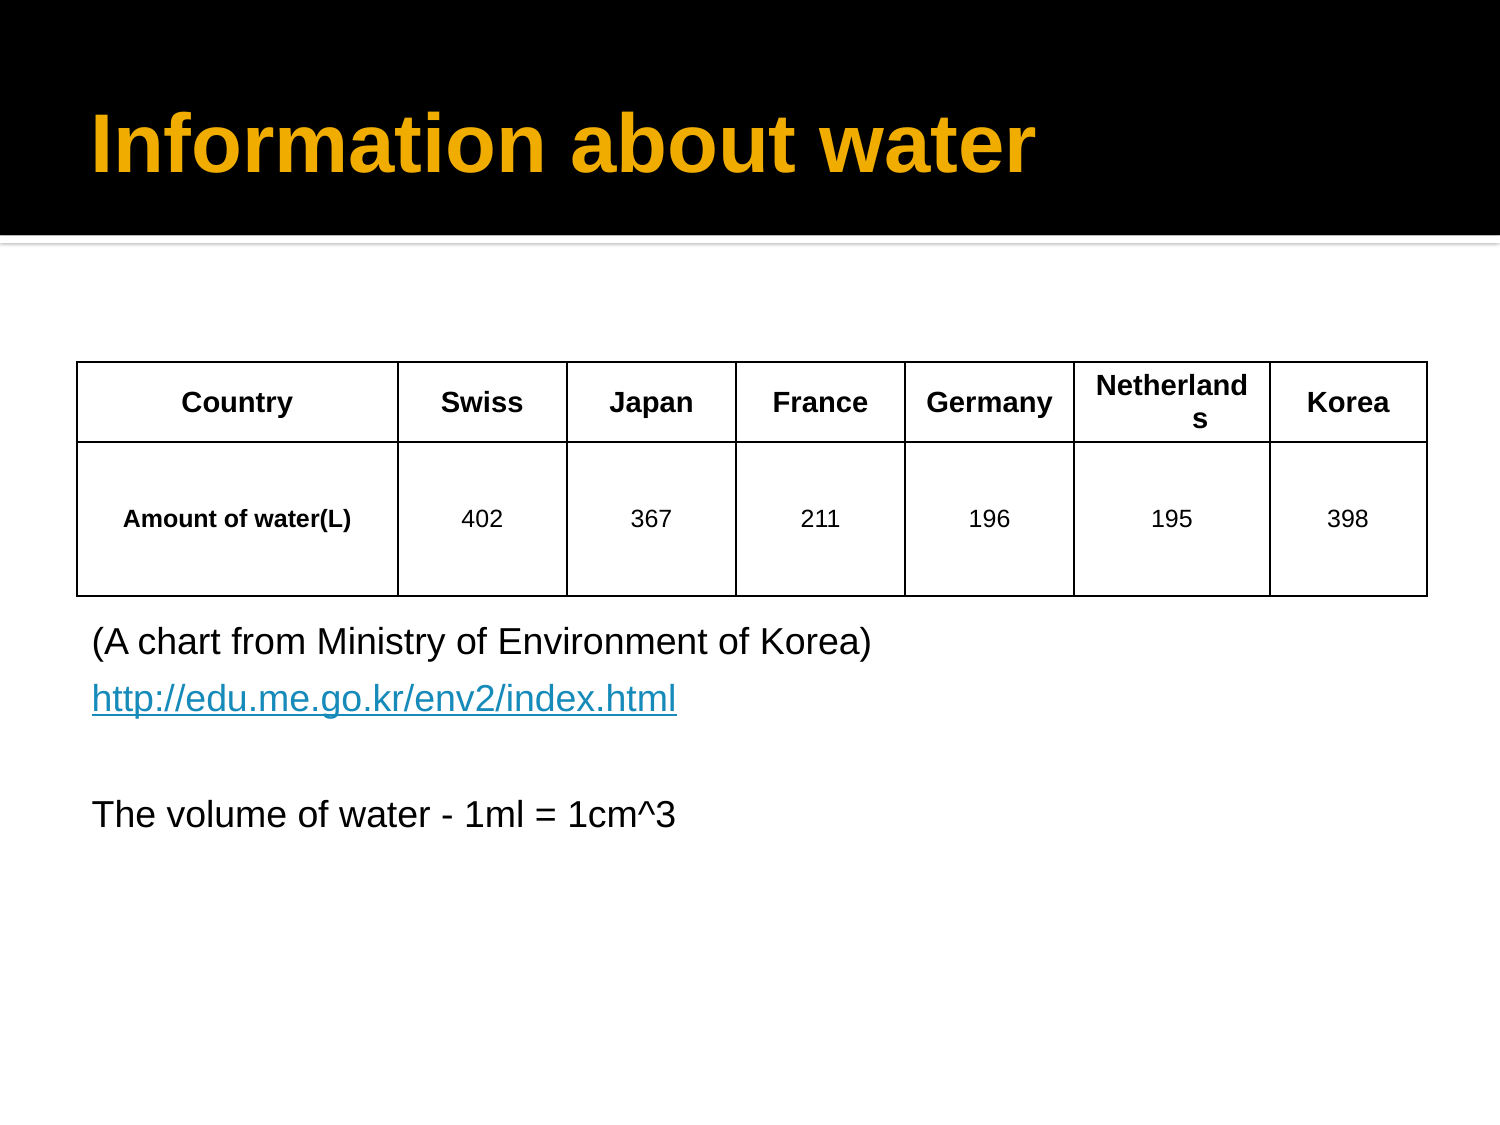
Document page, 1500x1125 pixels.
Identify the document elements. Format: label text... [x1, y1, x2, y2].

table_cell Amount of water(L) [78, 443, 397, 595]
table_header Netherlands [1075, 363, 1269, 441]
title Information about water [75, 45, 1425, 233]
table_header Japan [568, 363, 735, 441]
table_cell 367 [568, 443, 735, 595]
table_header Germany [906, 363, 1073, 441]
table_header Korea [1271, 363, 1426, 441]
table_cell 195 [1075, 443, 1269, 595]
table_header Country [78, 363, 397, 441]
table_cell 398 [1271, 443, 1426, 595]
table_header France [737, 363, 904, 441]
table_cell 402 [399, 443, 566, 595]
text_box (A chart from Ministry of Environment of Korea) http://edu.me.go.kr/env2/index.html The volume of water - 1ml = 1cm^3 [76, 609, 1436, 842]
table_header Swiss [399, 363, 566, 441]
table_cell 196 [906, 443, 1073, 595]
table_cell 211 [737, 443, 904, 595]
